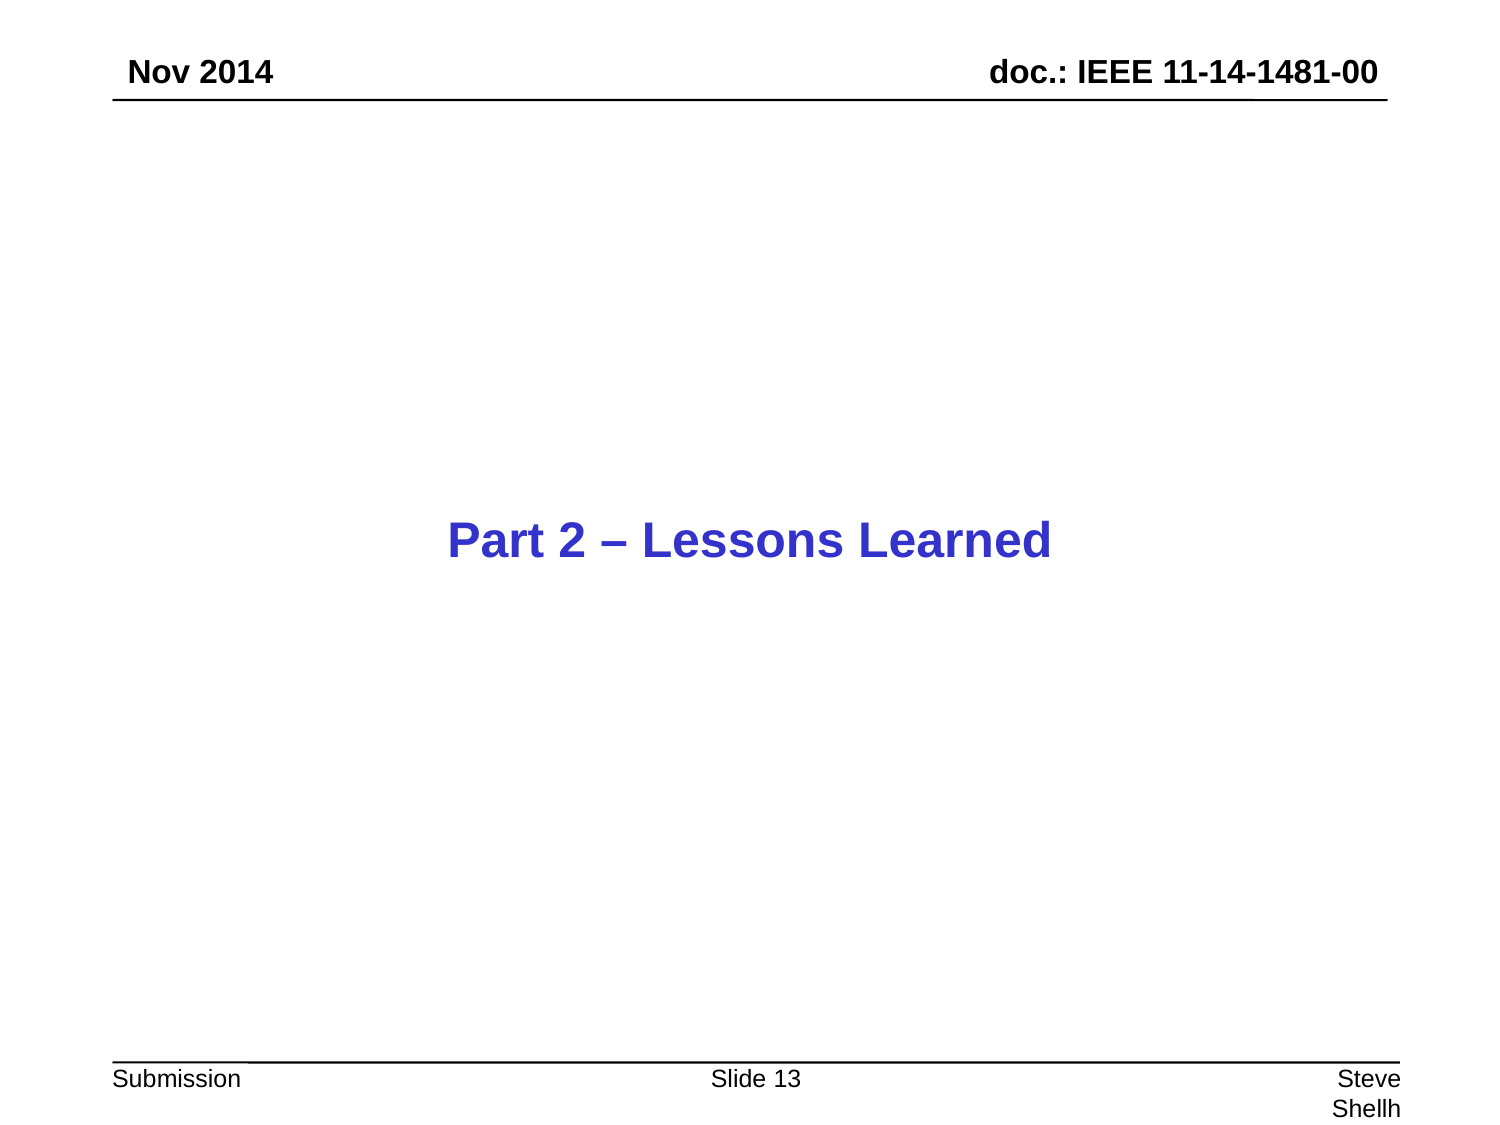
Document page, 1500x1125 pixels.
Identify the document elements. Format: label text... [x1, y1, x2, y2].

title Part 2 – Lessons Learned [112, 500, 1388, 675]
footer Steve Shellhammer, Qualcomm [1320, 1061, 1402, 1093]
slide_number Slide 13 [709, 1061, 803, 1093]
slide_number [112, 40, 463, 101]
